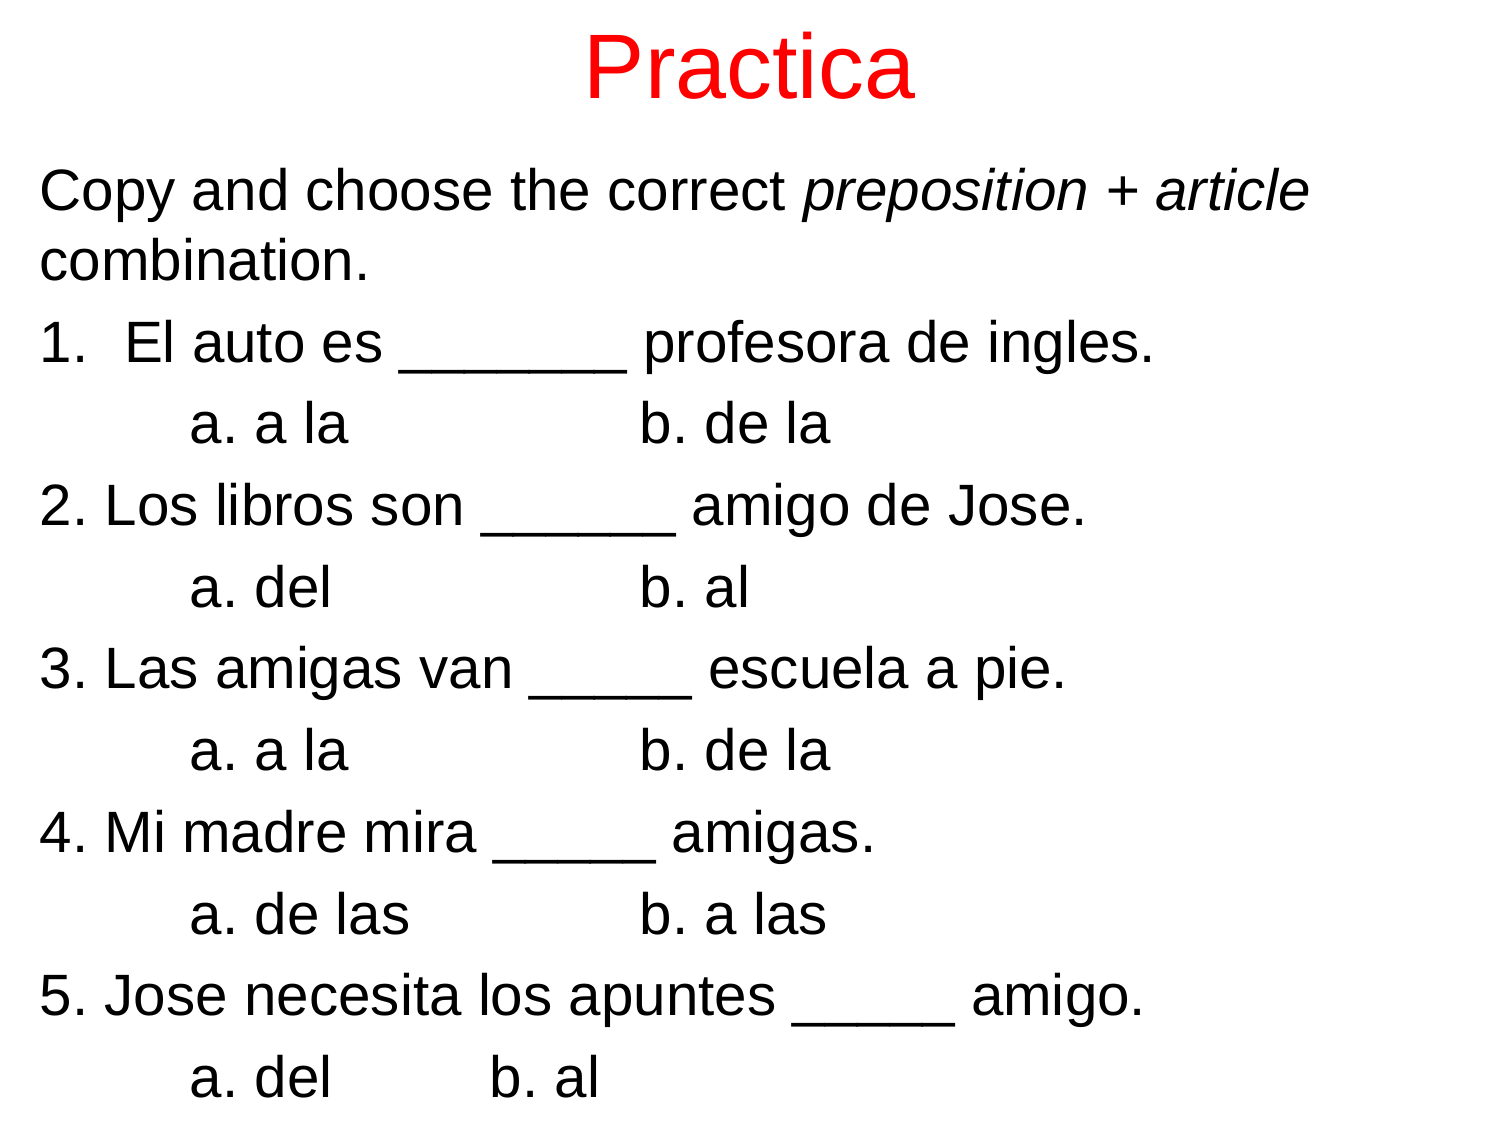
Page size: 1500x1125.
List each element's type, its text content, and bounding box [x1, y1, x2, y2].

text_box Copy and choose the correct preposition + article combination. El auto es _______ profesora de ingles. a. a la b. de la 2. Los libros son ______ amigo de Jose. a. del b. al 3. Las amigas van _____ escuela a pie. a. a la b. de la 4. Mi madre mira _____ amigas. a. de las b. a las 5. Jose necesita los apuntes _____ amigo. a. del b. al [24, 144, 1500, 888]
text_box Practica [74, 0, 1425, 188]
